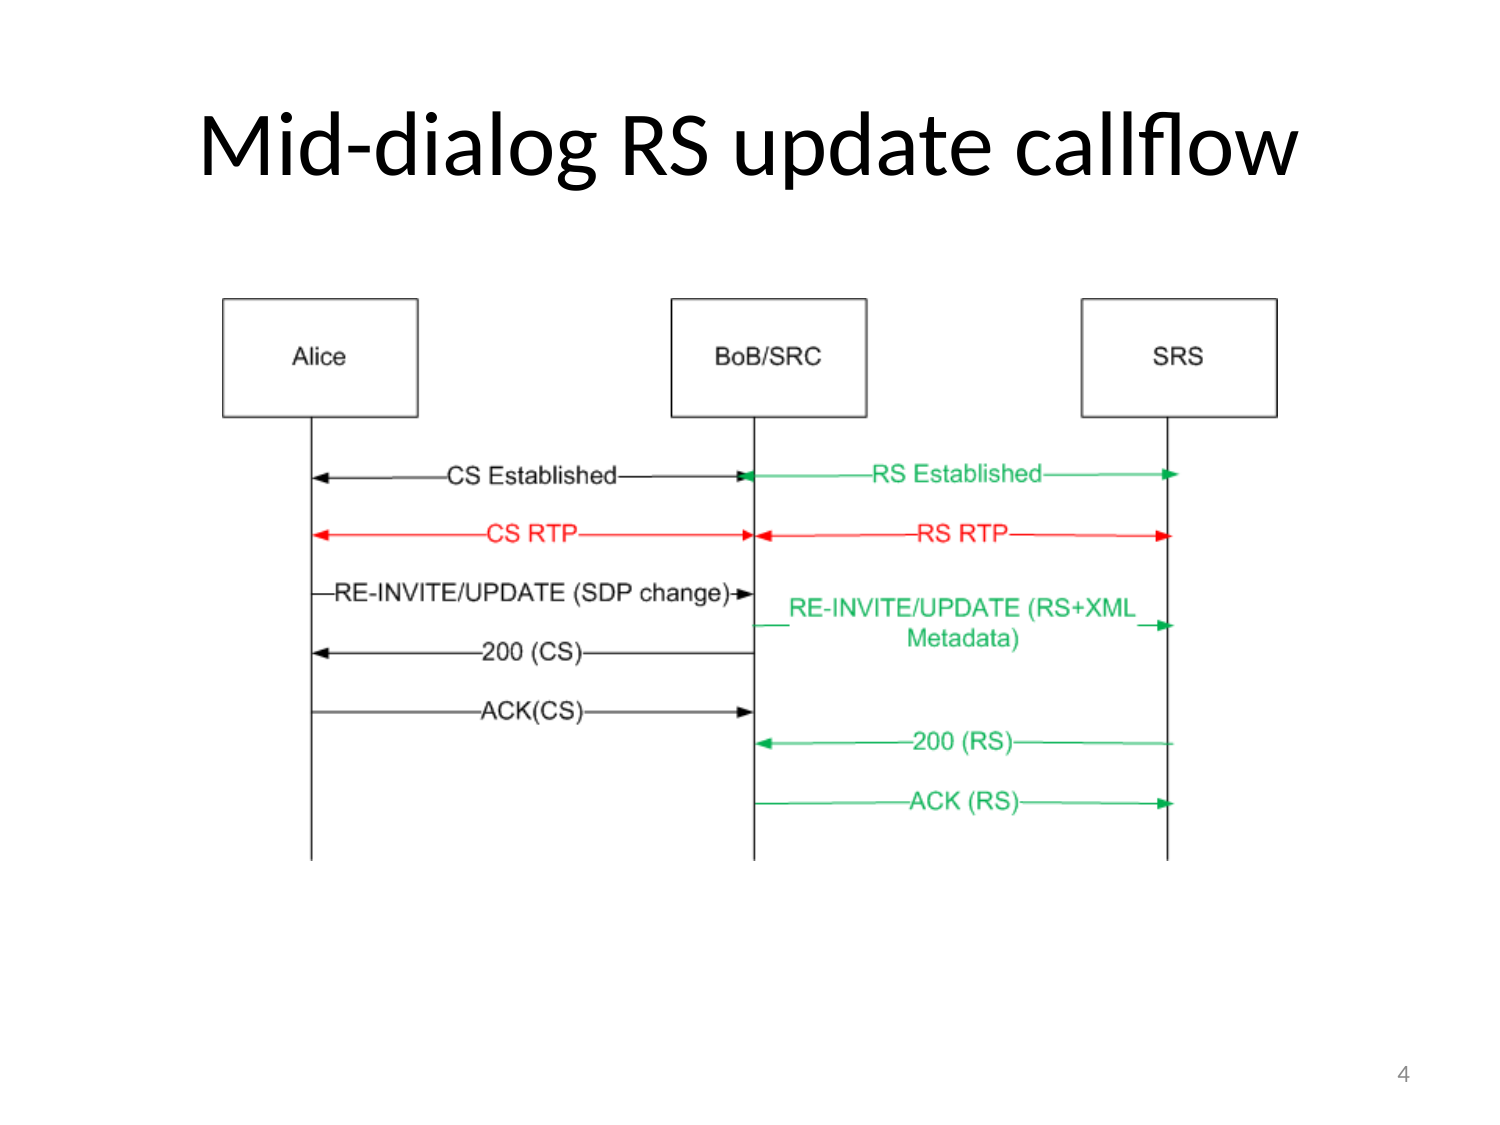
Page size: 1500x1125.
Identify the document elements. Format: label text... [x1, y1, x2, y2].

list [222, 298, 1278, 862]
slide_number 4 [1337, 1042, 1425, 1103]
title Mid-dialog RS update callflow [74, 44, 1426, 233]
